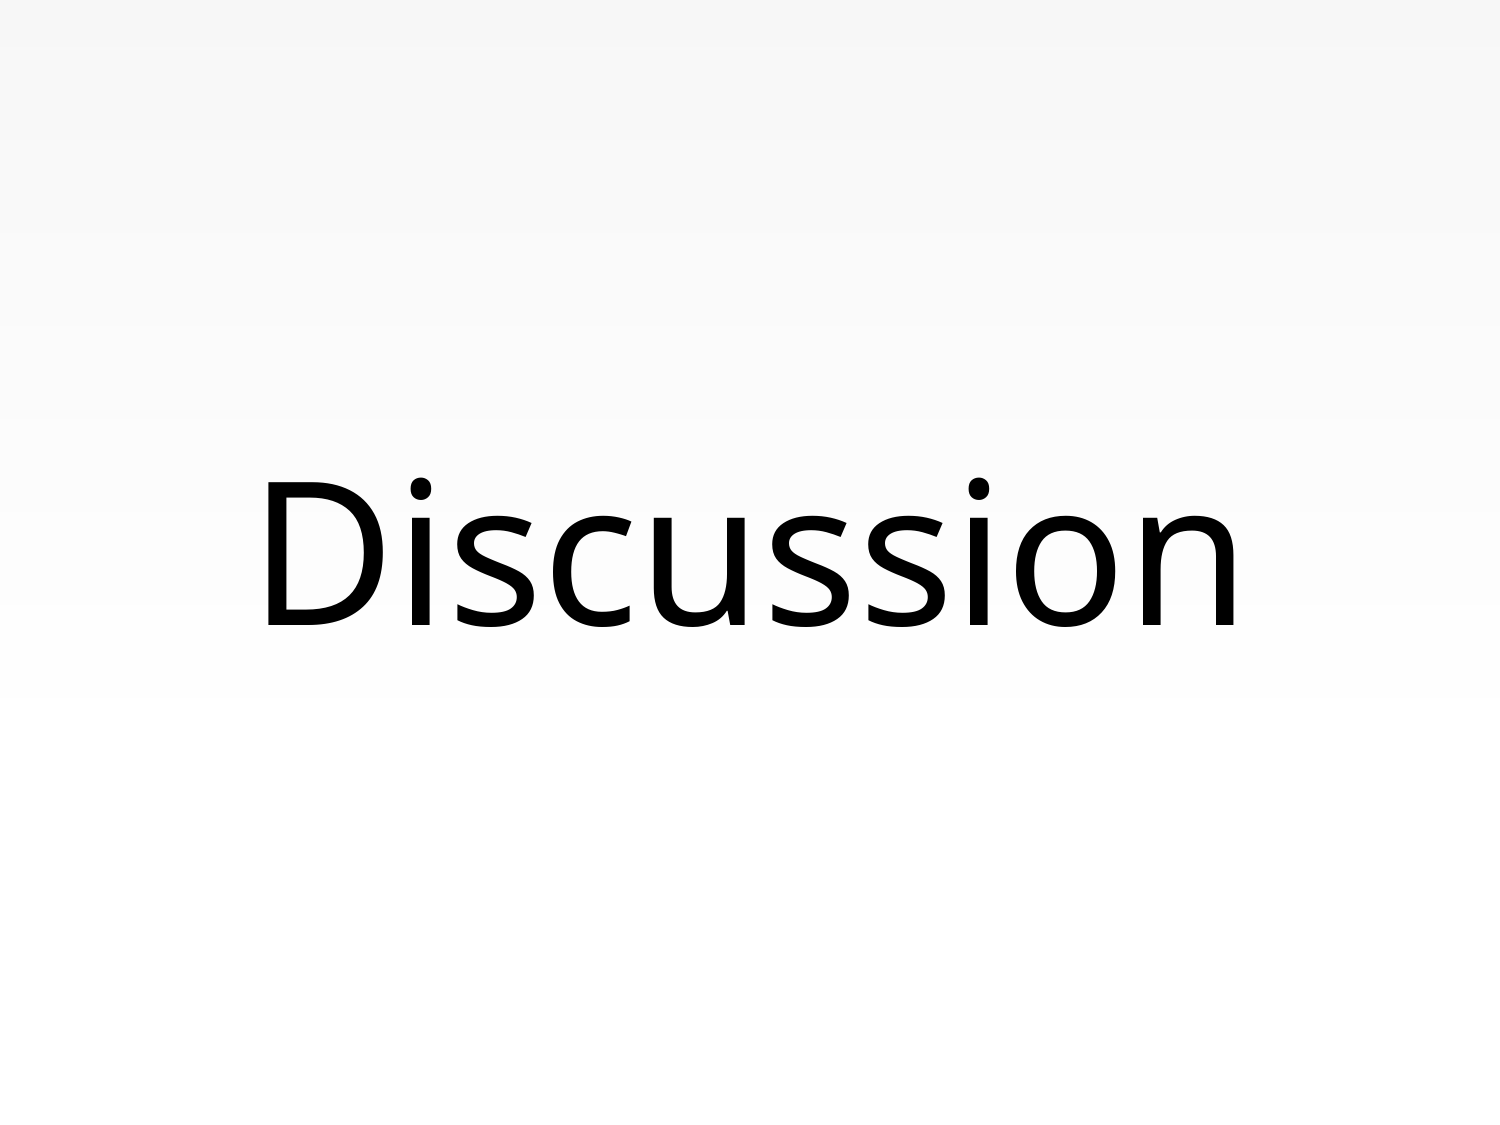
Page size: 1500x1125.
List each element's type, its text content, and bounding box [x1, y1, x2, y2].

title Discussion [75, 45, 1425, 1047]
